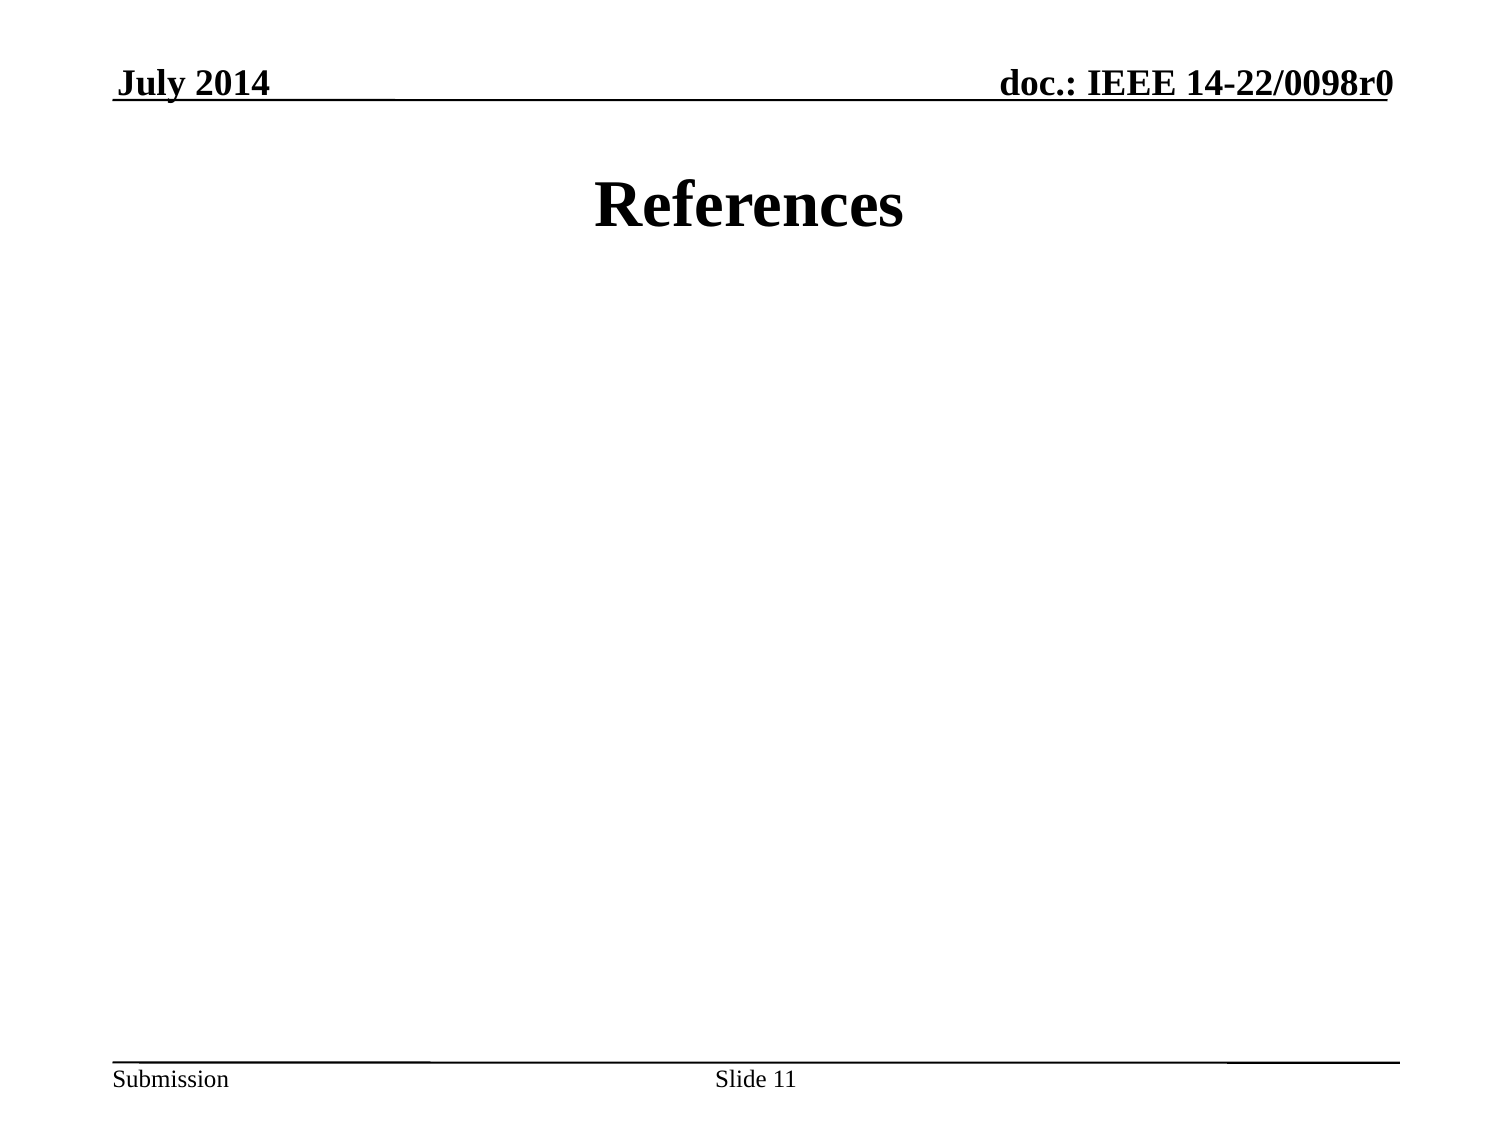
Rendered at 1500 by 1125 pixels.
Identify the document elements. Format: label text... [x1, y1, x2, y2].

slide_number Slide 11 [712, 1061, 800, 1123]
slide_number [116, 58, 507, 104]
title References [112, 112, 1388, 288]
